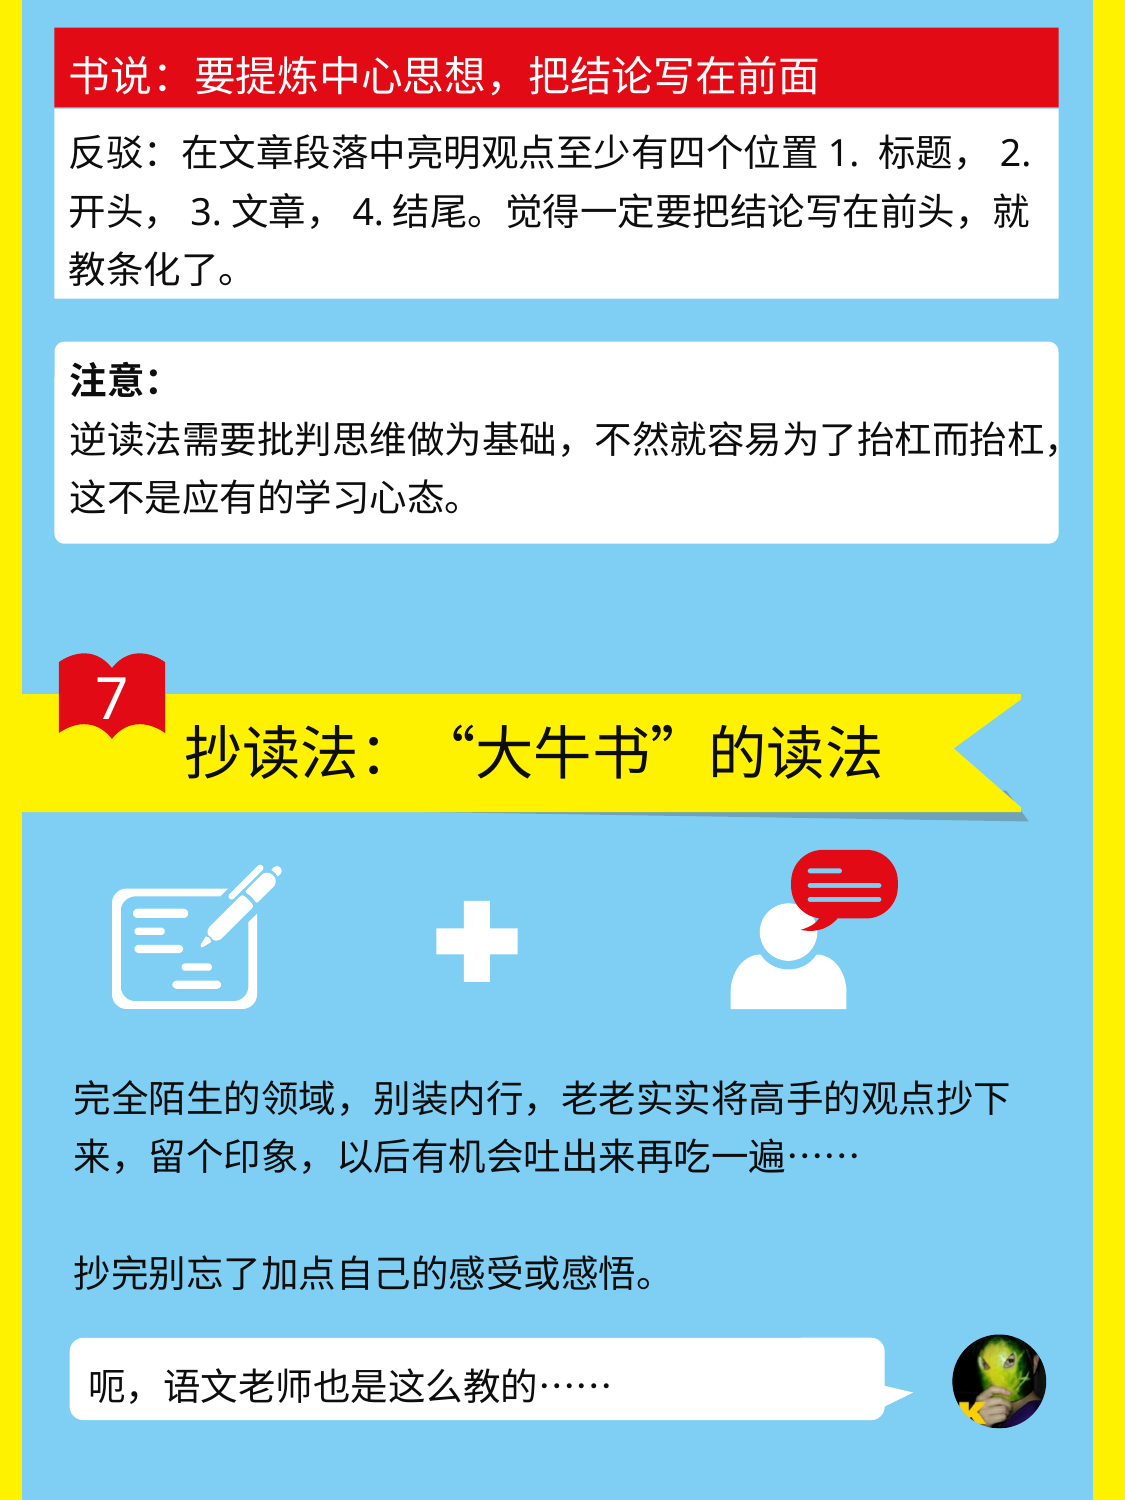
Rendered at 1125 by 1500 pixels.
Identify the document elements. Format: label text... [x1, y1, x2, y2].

text_box 书说：要提炼中心思想，把结论写在前面 [54, 27, 1059, 108]
text_box [52, 344, 1061, 546]
text_box [112, 888, 258, 1009]
text_box [245, 872, 276, 903]
text_box [791, 849, 898, 931]
text_box 注意： 逆读法需要批判思维做为基础，不然就容易为了抬杠而抬杠，这不是应有的学习心态。 [55, 336, 1093, 527]
text_box 完全陌生的领域，别装内行，老老实实将高手的观点抄下来，留个印象，以后有机会吐出来再吃一遍…… 抄完别忘了加点自己的感受或感悟。 [58, 1053, 1059, 1303]
text_box 呃，语文老师也是这么教的…… [67, 1335, 916, 1423]
text_box [228, 864, 264, 900]
picture [952, 1334, 1047, 1429]
text_box [728, 952, 849, 1012]
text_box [0, 693, 1030, 822]
text_box [271, 866, 282, 877]
text_box [434, 899, 520, 984]
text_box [58, 653, 166, 740]
text_box 反驳：在文章段落中亮明观点至少有四个位置1. 标题，2.开头，3.文章，4.结尾。觉得一定要把结论写在前头，就教条化了。 [54, 108, 1059, 299]
text_box [757, 901, 820, 963]
